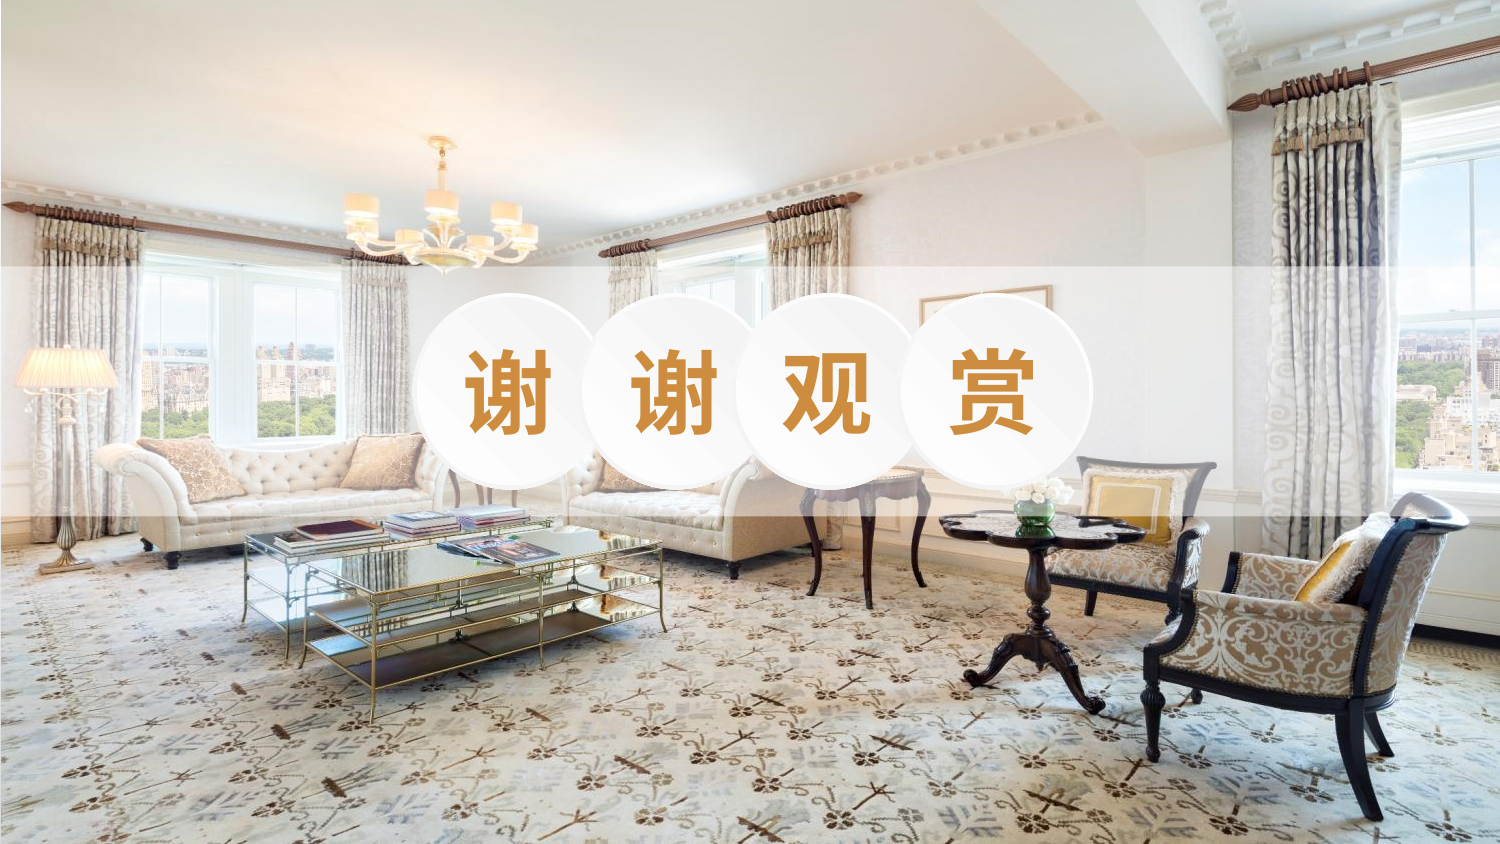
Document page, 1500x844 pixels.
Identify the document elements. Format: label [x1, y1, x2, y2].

text_box [405, 292, 1097, 490]
picture [1, 0, 1500, 844]
